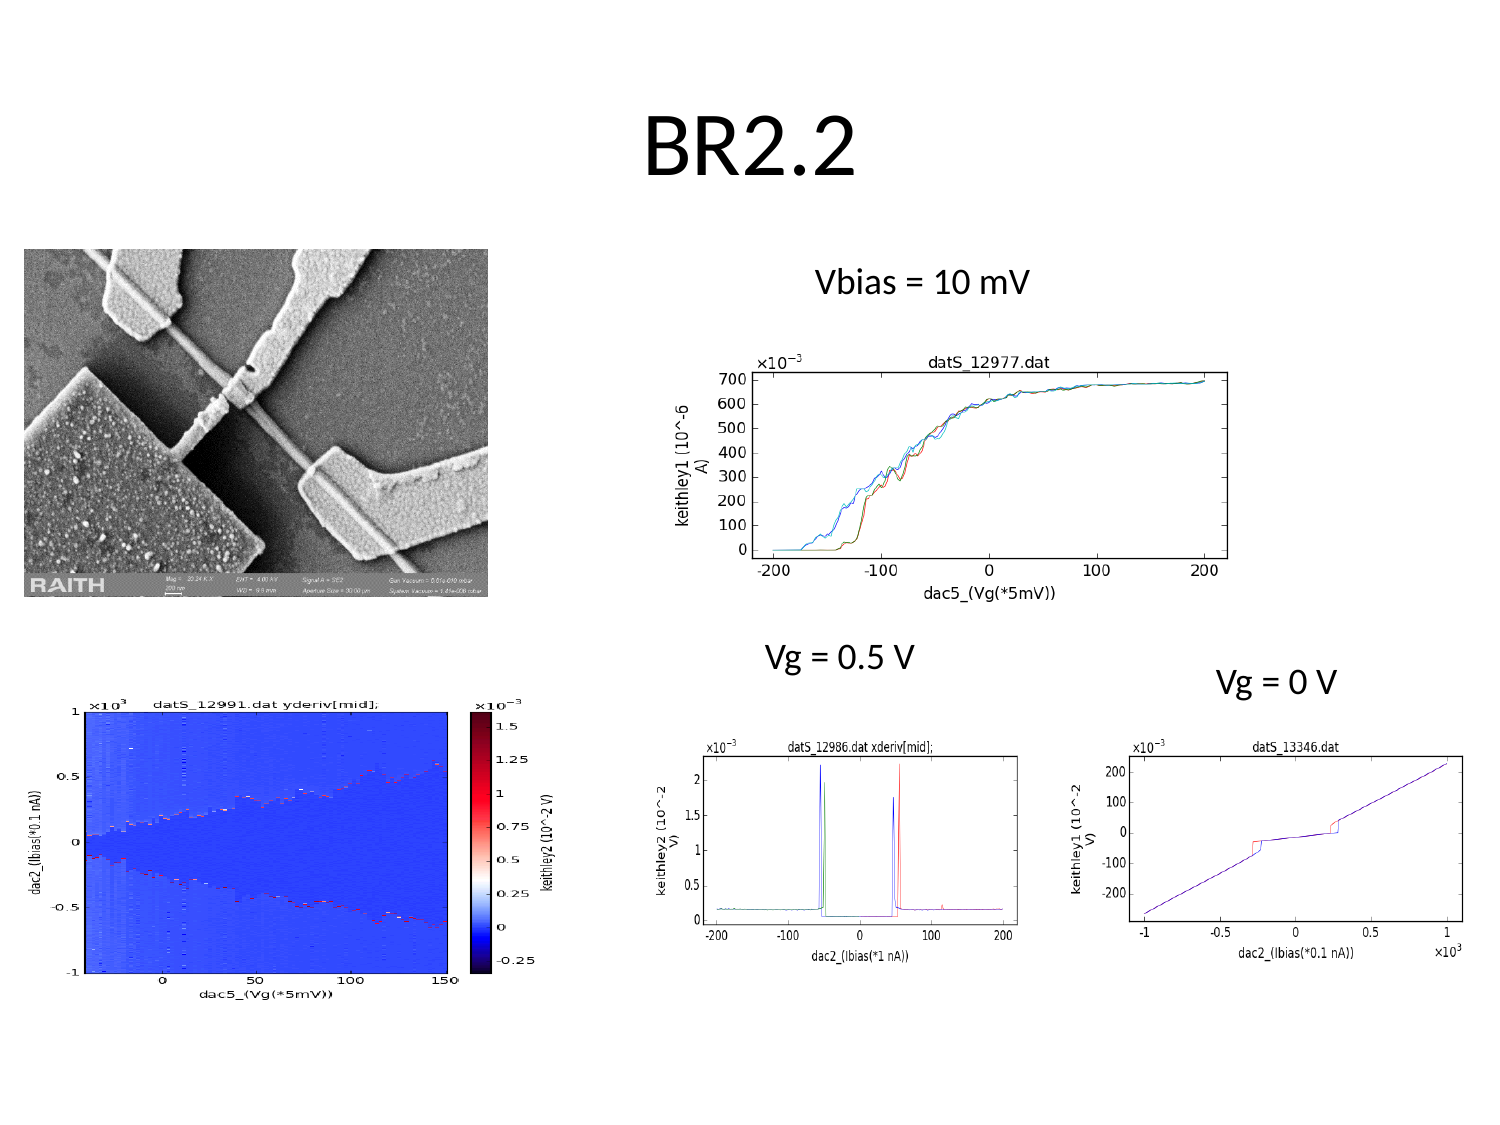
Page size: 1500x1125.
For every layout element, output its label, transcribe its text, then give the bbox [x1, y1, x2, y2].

picture [662, 336, 1242, 613]
title BR2.2 [75, 45, 1425, 233]
picture [12, 687, 572, 1010]
picture [1062, 723, 1473, 974]
text_box Vbias = 10 mV [800, 249, 1200, 310]
text_box Vg = 0 V [1201, 649, 1403, 710]
text_box Vg = 0.5 V [749, 624, 952, 685]
picture [647, 723, 1028, 974]
picture [24, 249, 488, 598]
